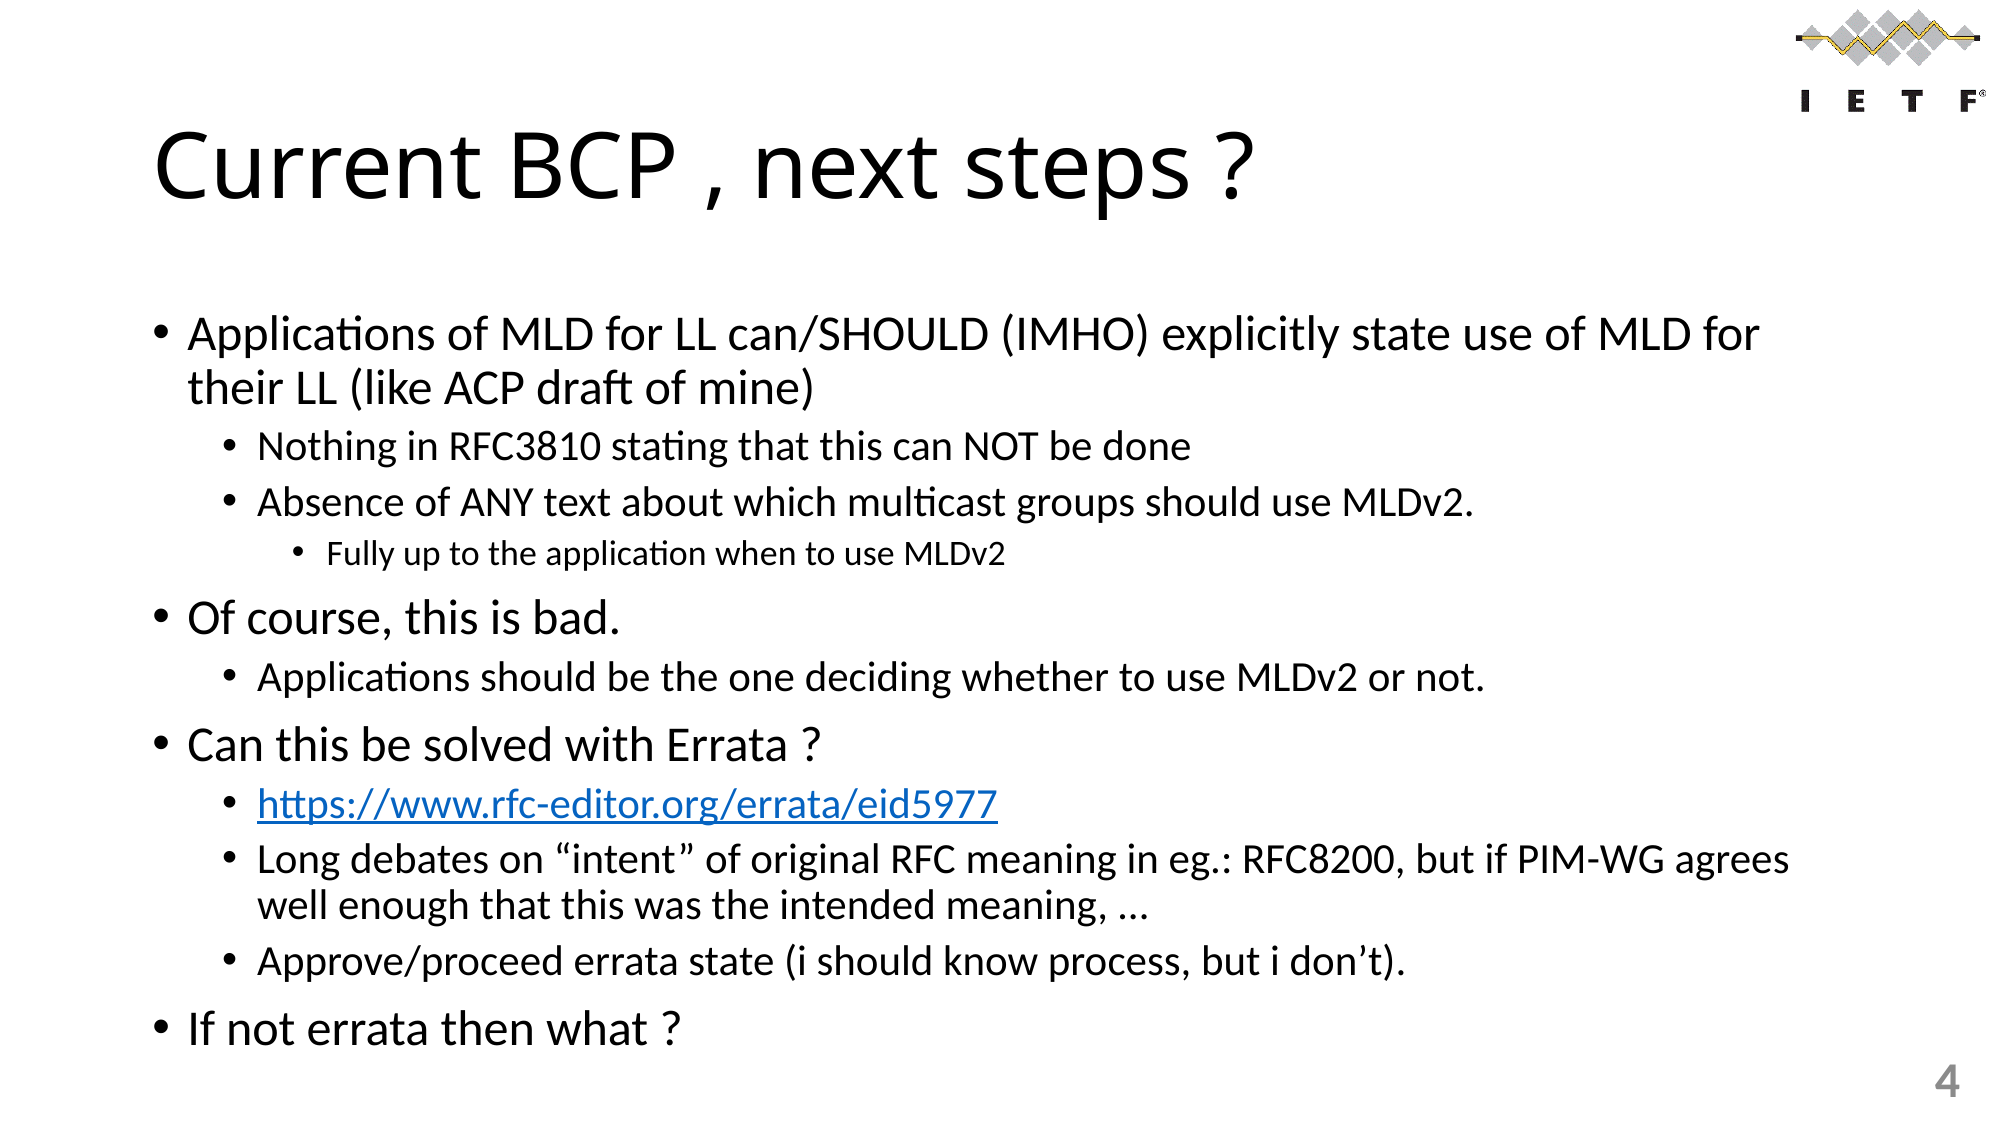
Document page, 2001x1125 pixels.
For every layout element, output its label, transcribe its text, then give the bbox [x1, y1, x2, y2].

picture [1781, 1, 2000, 119]
slide_number 4 [1876, 1047, 1975, 1108]
title Current BCP , next steps ? [137, 59, 1863, 278]
list Applications of MLD for LL can/SHOULD (IMHO) explicitly state use of MLD for their LL (like ACP draft of mine) Nothing in RFC3810 stating that this can NOT be done Absence of ANY text about which multicast groups should use MLDv2. Fully up to the application when to use MLDv2 Of course, this is bad. Applications should be the one deciding whether to use MLDv2 or not. Can this be solved with Errata ? https://www.rfc-editor.org/errata/eid5977 Long debates on “intent” of original RFC meaning in eg.: RFC8200, but if PIM-WG agrees well enough that this was the intended meaning, … Approve/proceed errata state (i should know process, but i don’t). If not errata then what ? [137, 299, 1863, 1071]
